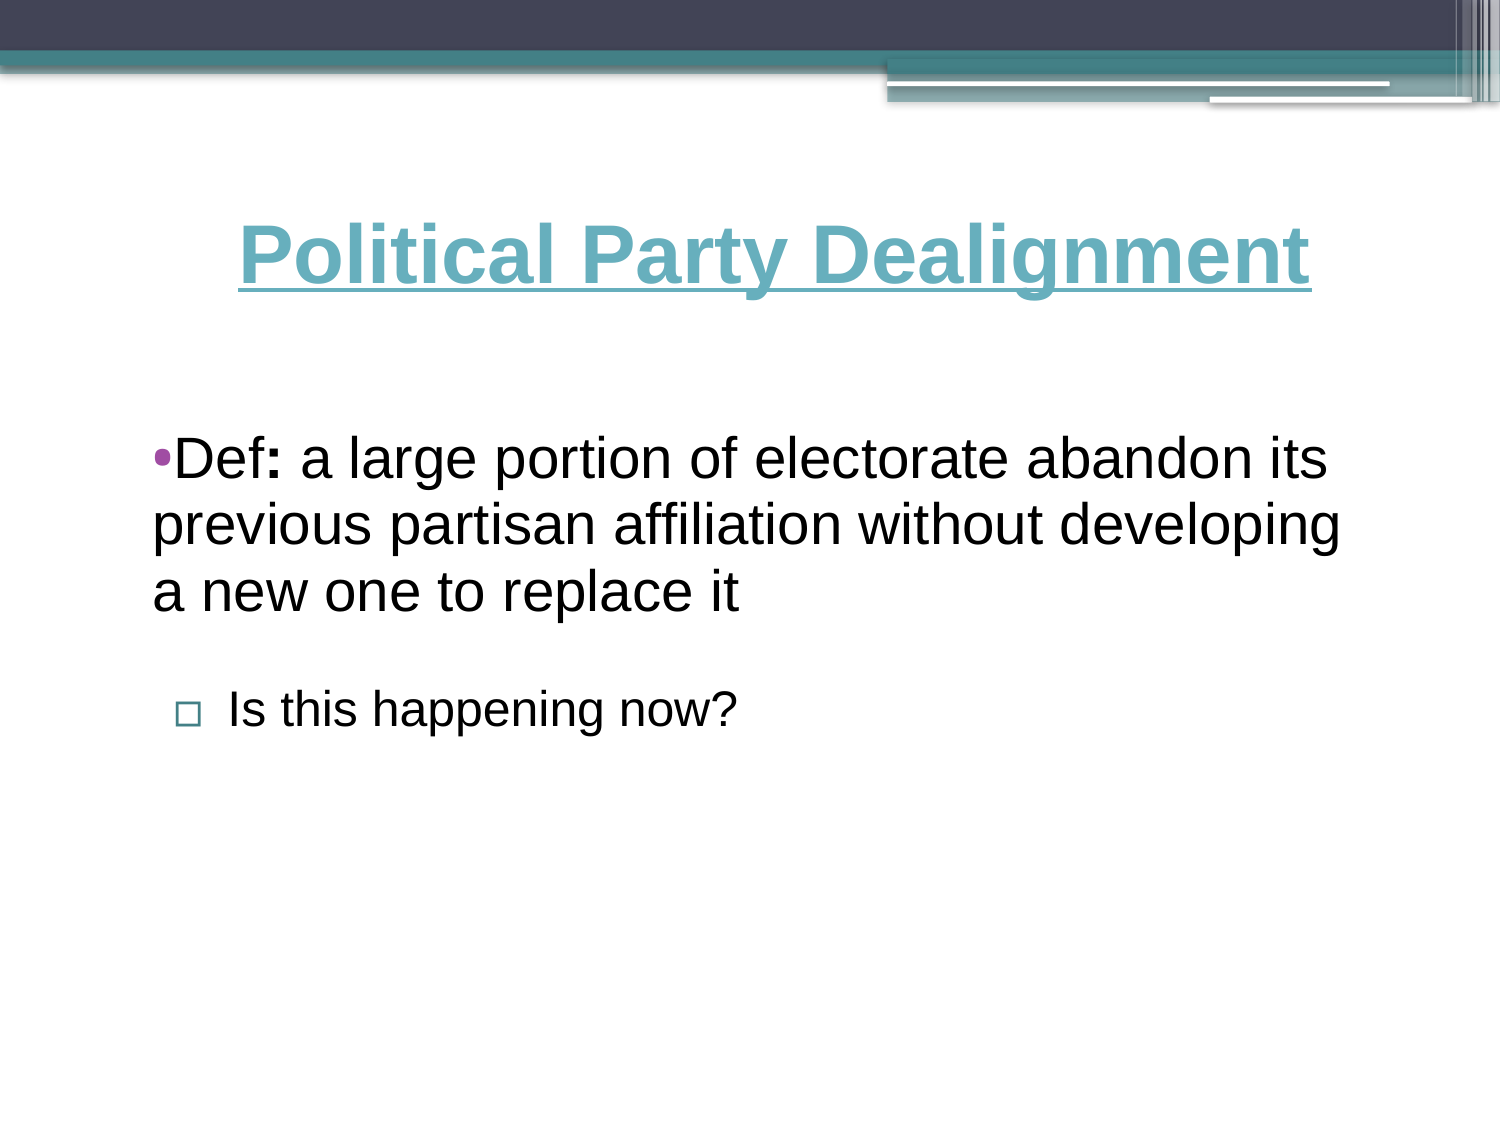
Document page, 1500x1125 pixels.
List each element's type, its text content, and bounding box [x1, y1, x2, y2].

title Political Party Dealignment [137, 174, 1413, 326]
subtitle Def: a large portion of electorate abandon its previous partisan affiliation without developing a new one to replace it Is this happening now? [137, 349, 1376, 913]
